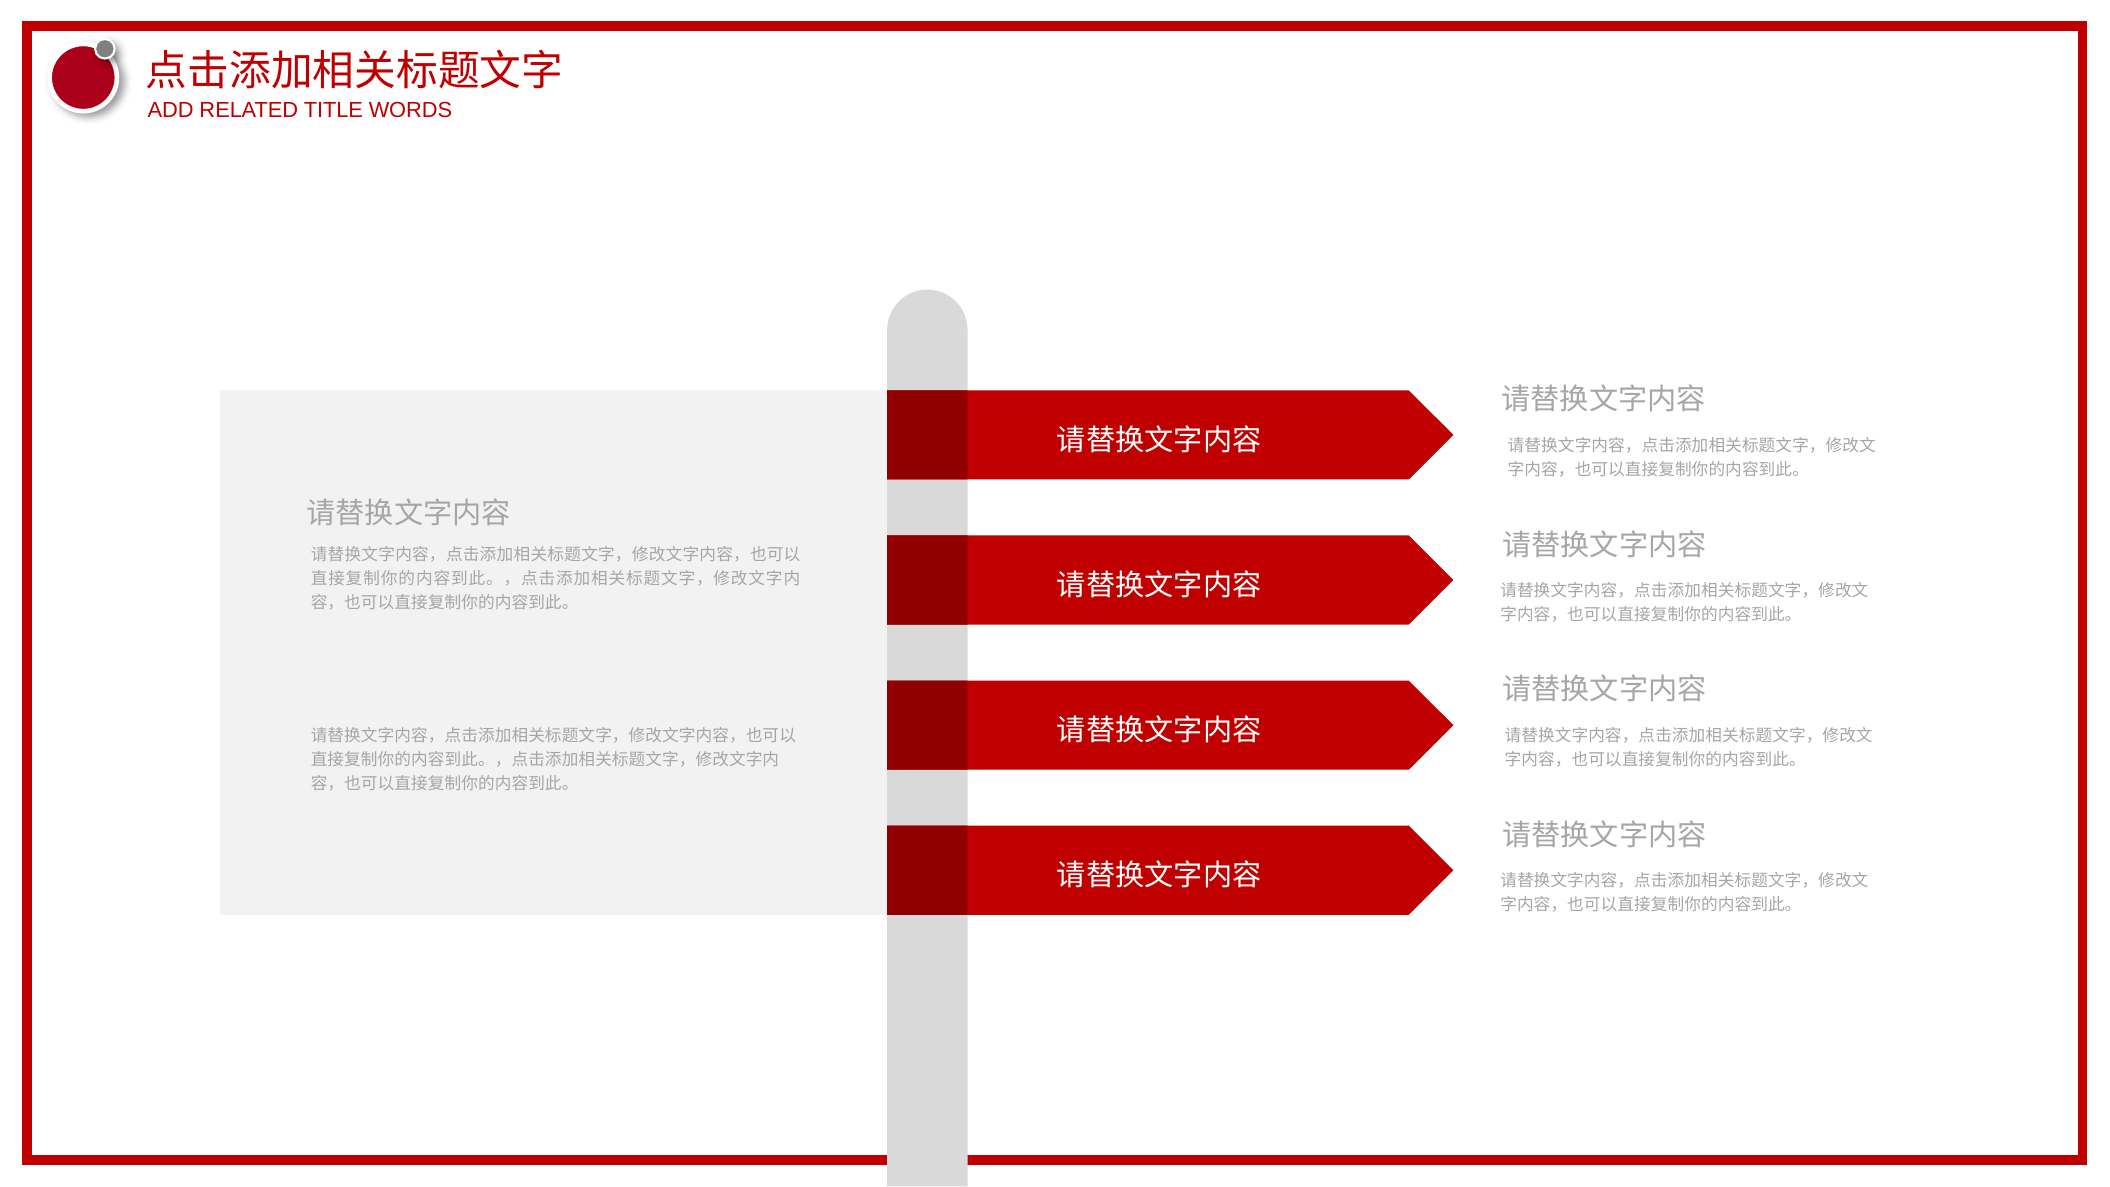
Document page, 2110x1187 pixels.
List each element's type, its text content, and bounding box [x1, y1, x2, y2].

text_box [1485, 801, 1896, 923]
text_box [48, 42, 118, 113]
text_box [887, 680, 1454, 770]
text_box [887, 825, 1454, 915]
text_box 点击添加相关标题文字 [145, 43, 564, 95]
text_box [1485, 366, 1903, 488]
text_box [887, 480, 969, 535]
text_box ADD RELATED TITLE WORDS [147, 96, 453, 123]
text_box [1485, 511, 1896, 633]
text_box [94, 37, 116, 60]
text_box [887, 535, 1454, 625]
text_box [887, 390, 1454, 480]
text_box [886, 288, 969, 390]
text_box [1485, 656, 1900, 778]
text_box [887, 625, 969, 680]
text_box [887, 770, 969, 825]
text_box [886, 915, 969, 1187]
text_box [220, 390, 887, 915]
